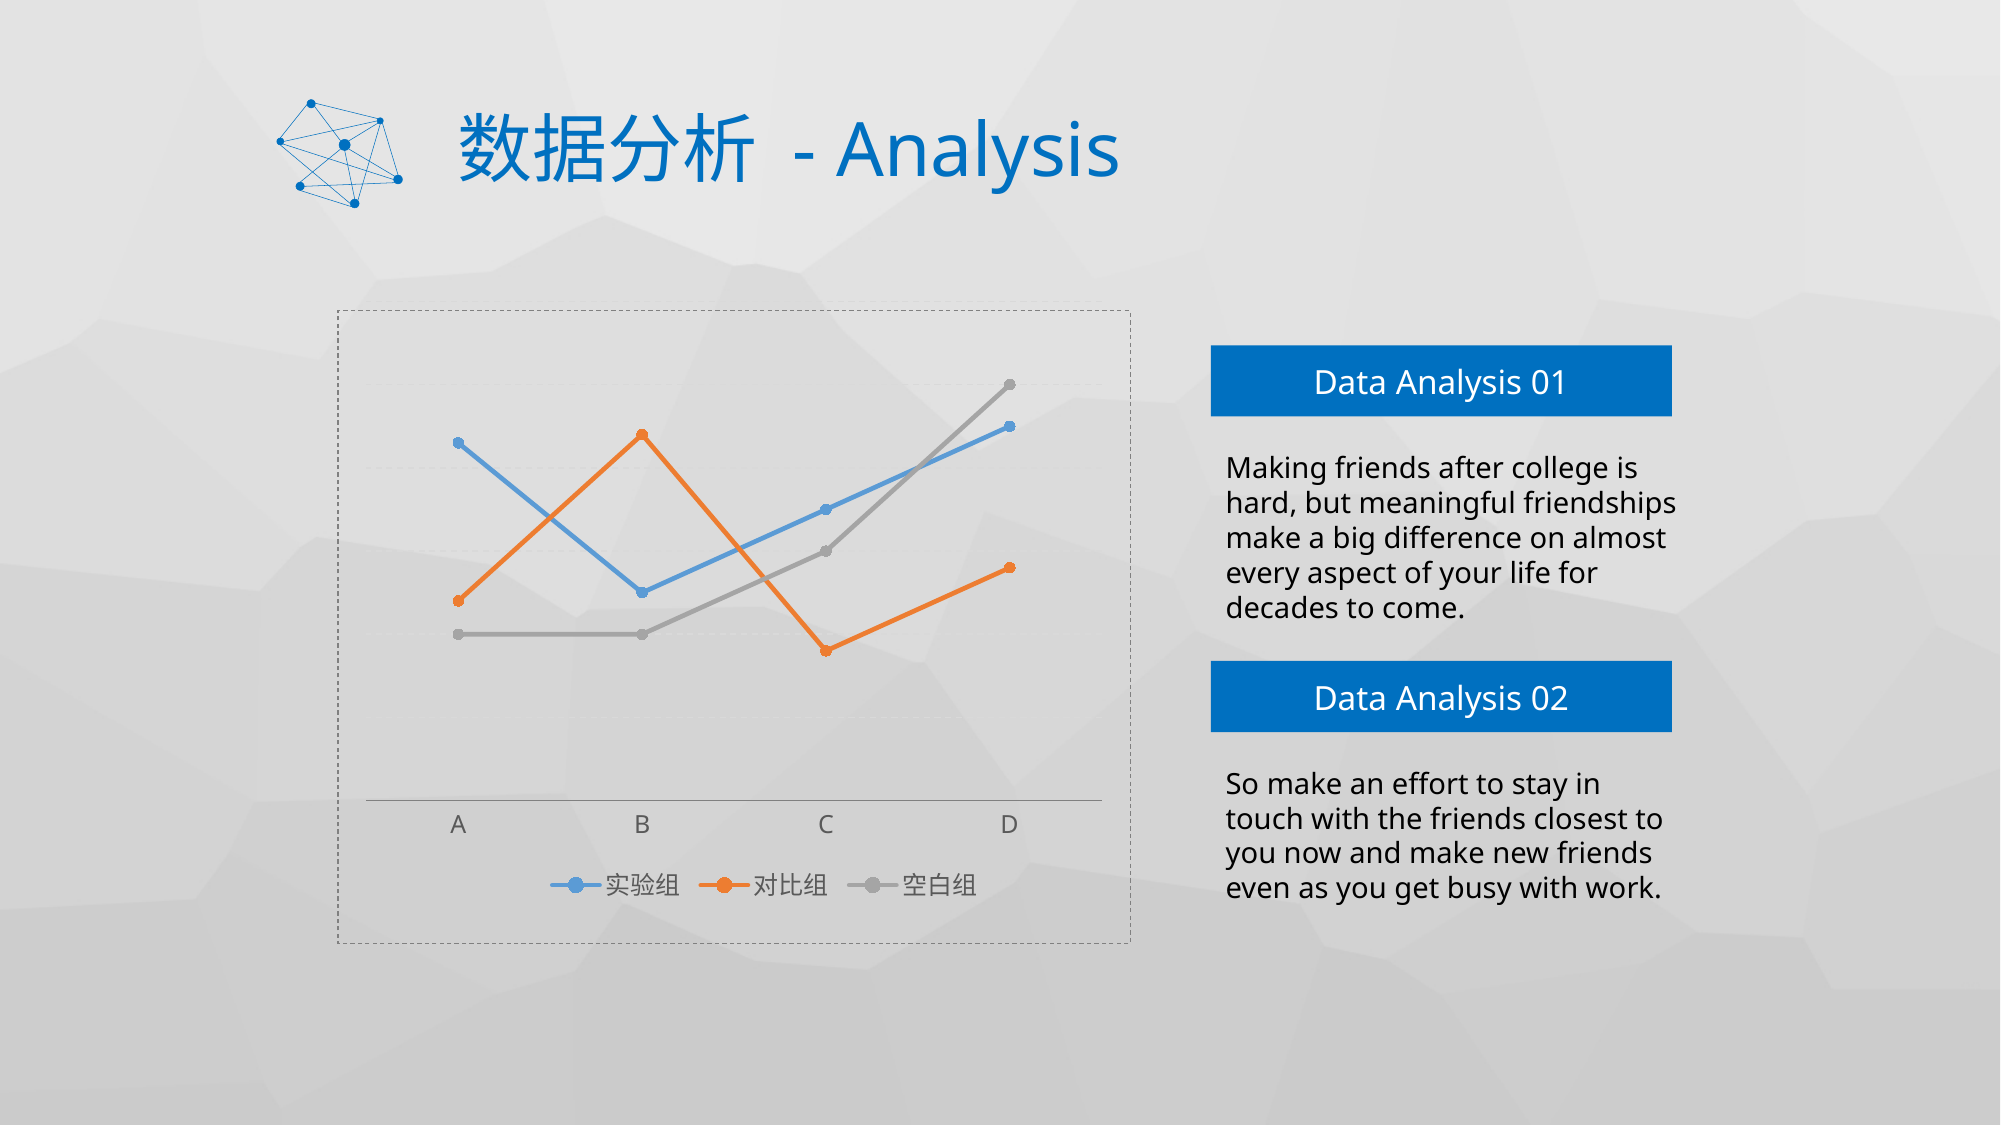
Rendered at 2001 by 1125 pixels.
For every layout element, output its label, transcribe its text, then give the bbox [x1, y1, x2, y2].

text_box So make an effort to stay in touch with the friends closest to you now and make new friends even as you get busy with work. [1210, 757, 1683, 913]
title 数据分析 - Analysis [442, 87, 1633, 217]
text_box Making friends after college is hard, but meaningful friendships make a big difference on almost every aspect of your life for decades to come. [1210, 441, 1705, 632]
text_box Data Analysis 01 [1210, 344, 1673, 417]
picture [0, 0, 2001, 1125]
chart [350, 288, 1118, 911]
text_box [337, 310, 1131, 945]
text_box Data Analysis 02 [1210, 660, 1673, 733]
